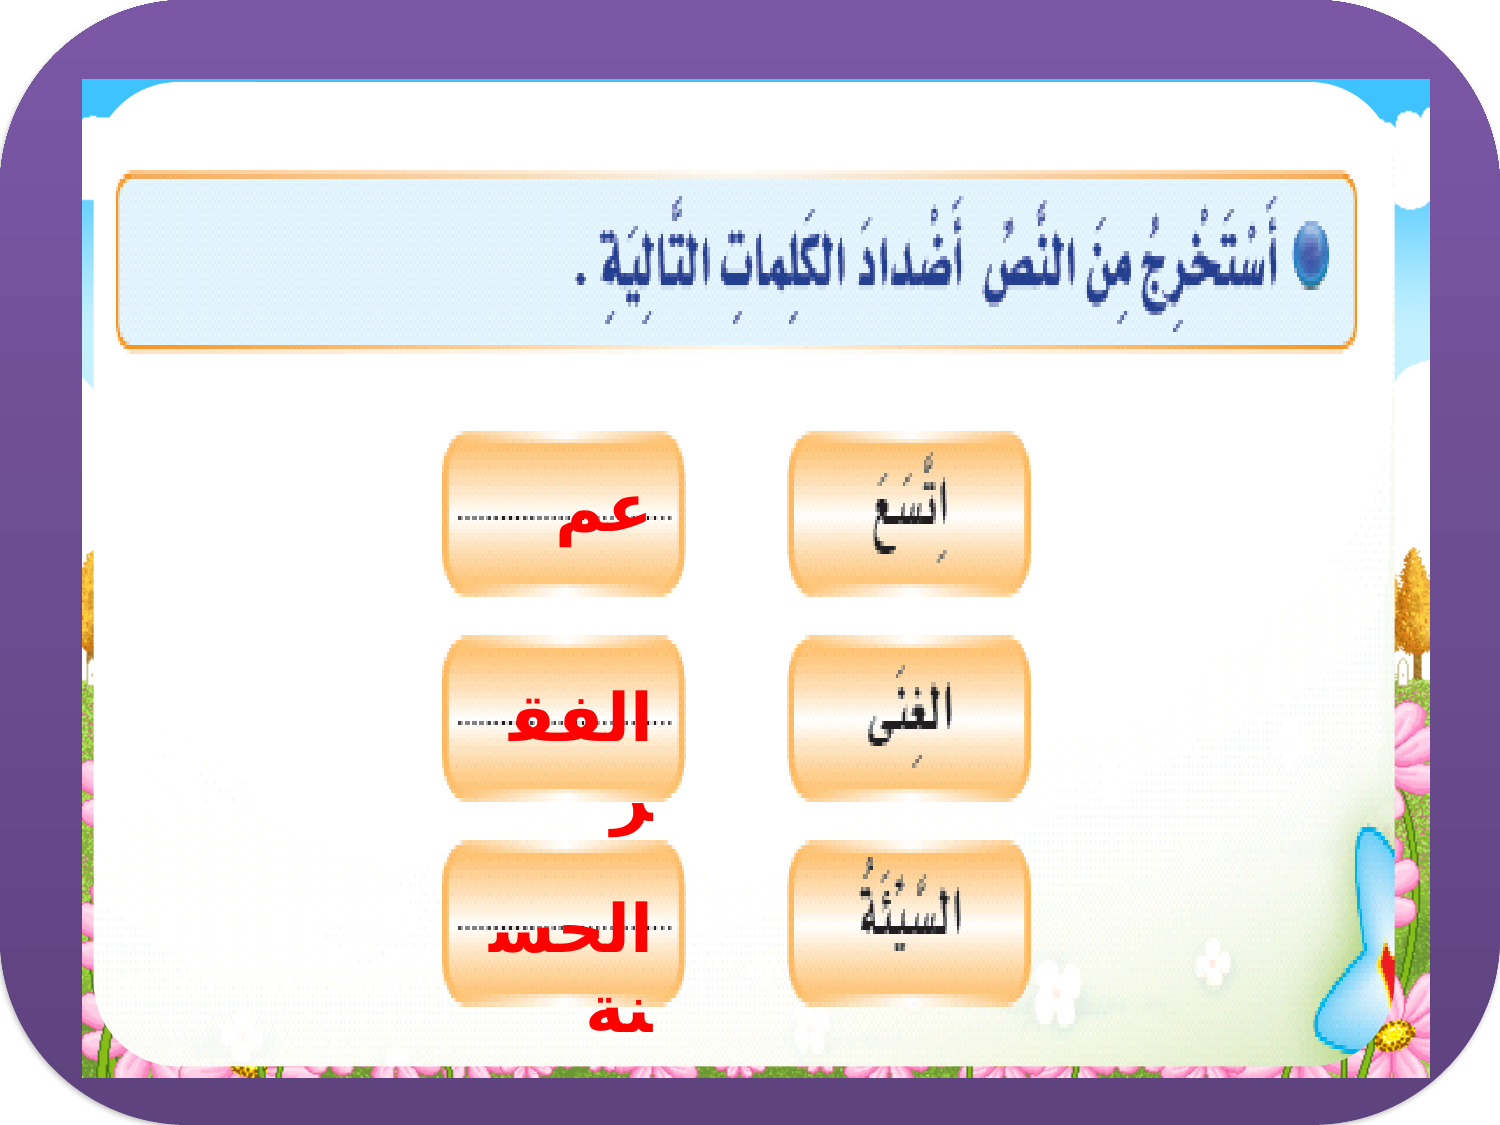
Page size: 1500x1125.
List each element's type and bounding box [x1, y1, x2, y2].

picture [81, 79, 1430, 1079]
text_box [0, 0, 1500, 1125]
